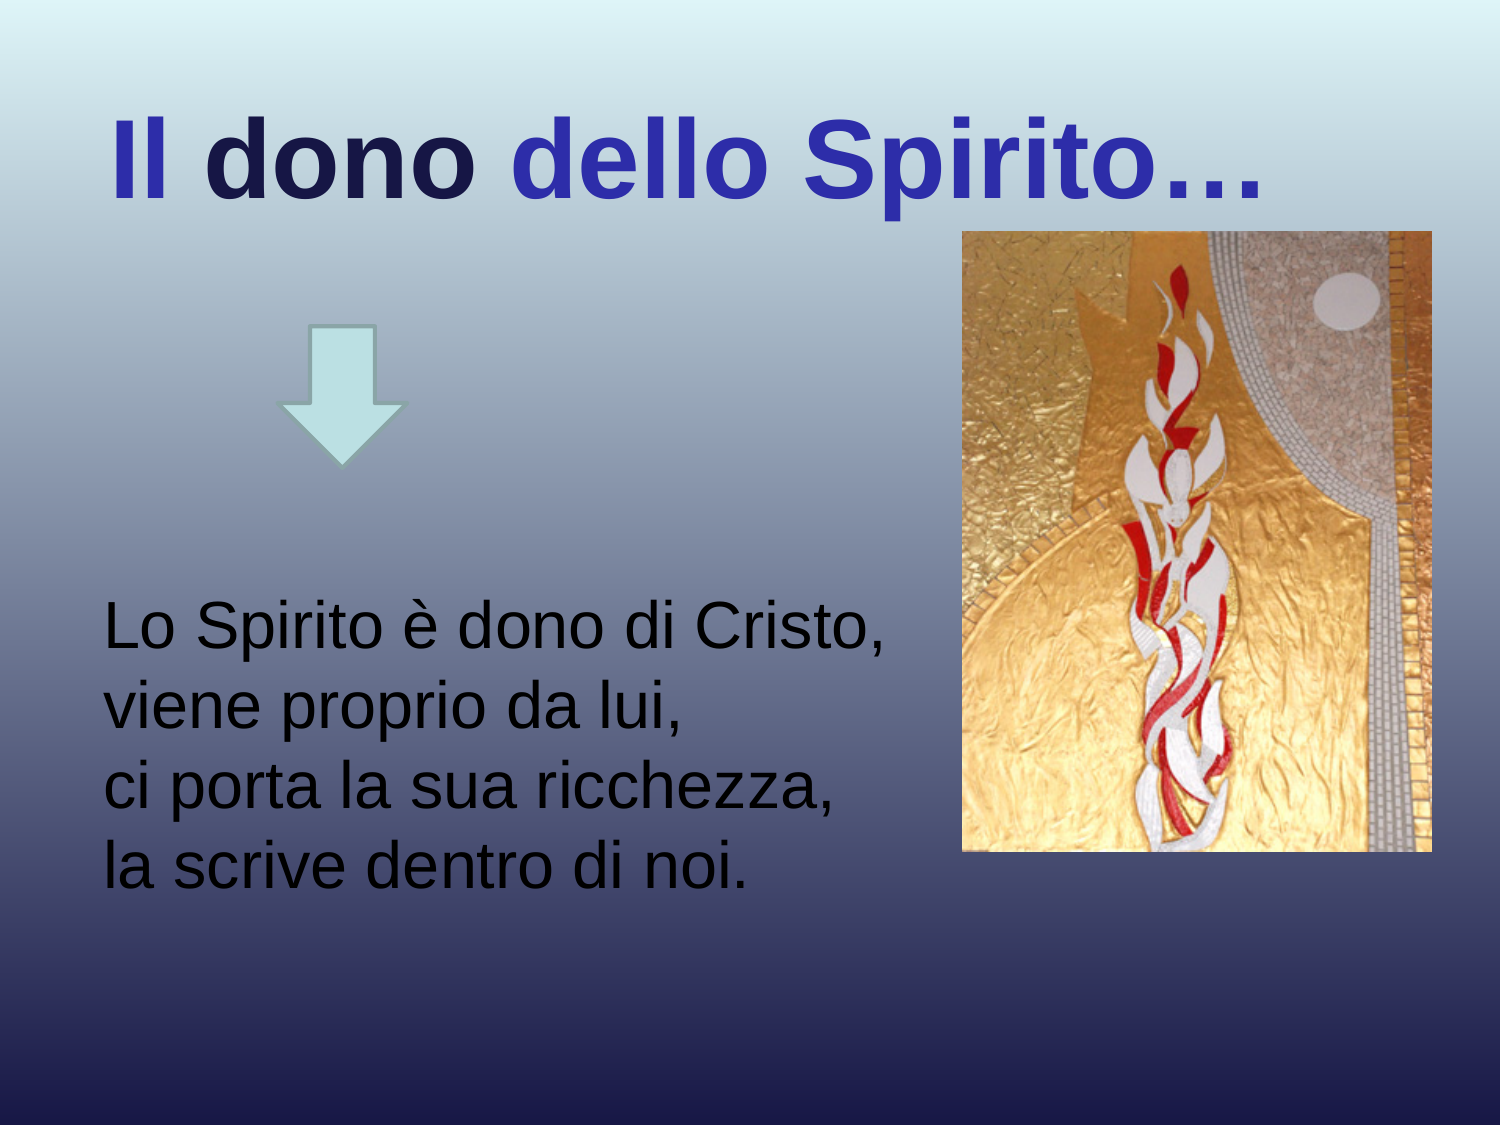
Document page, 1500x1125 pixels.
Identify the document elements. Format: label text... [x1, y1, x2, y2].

text_box Lo Spirito è dono di Cristo, viene proprio da lui, ci porta la sua ricchezza, la scrive dentro di noi. [88, 574, 1341, 954]
text_box Il dono dello Spirito… [94, 78, 1287, 229]
text_box [275, 324, 410, 471]
picture [962, 231, 1432, 853]
